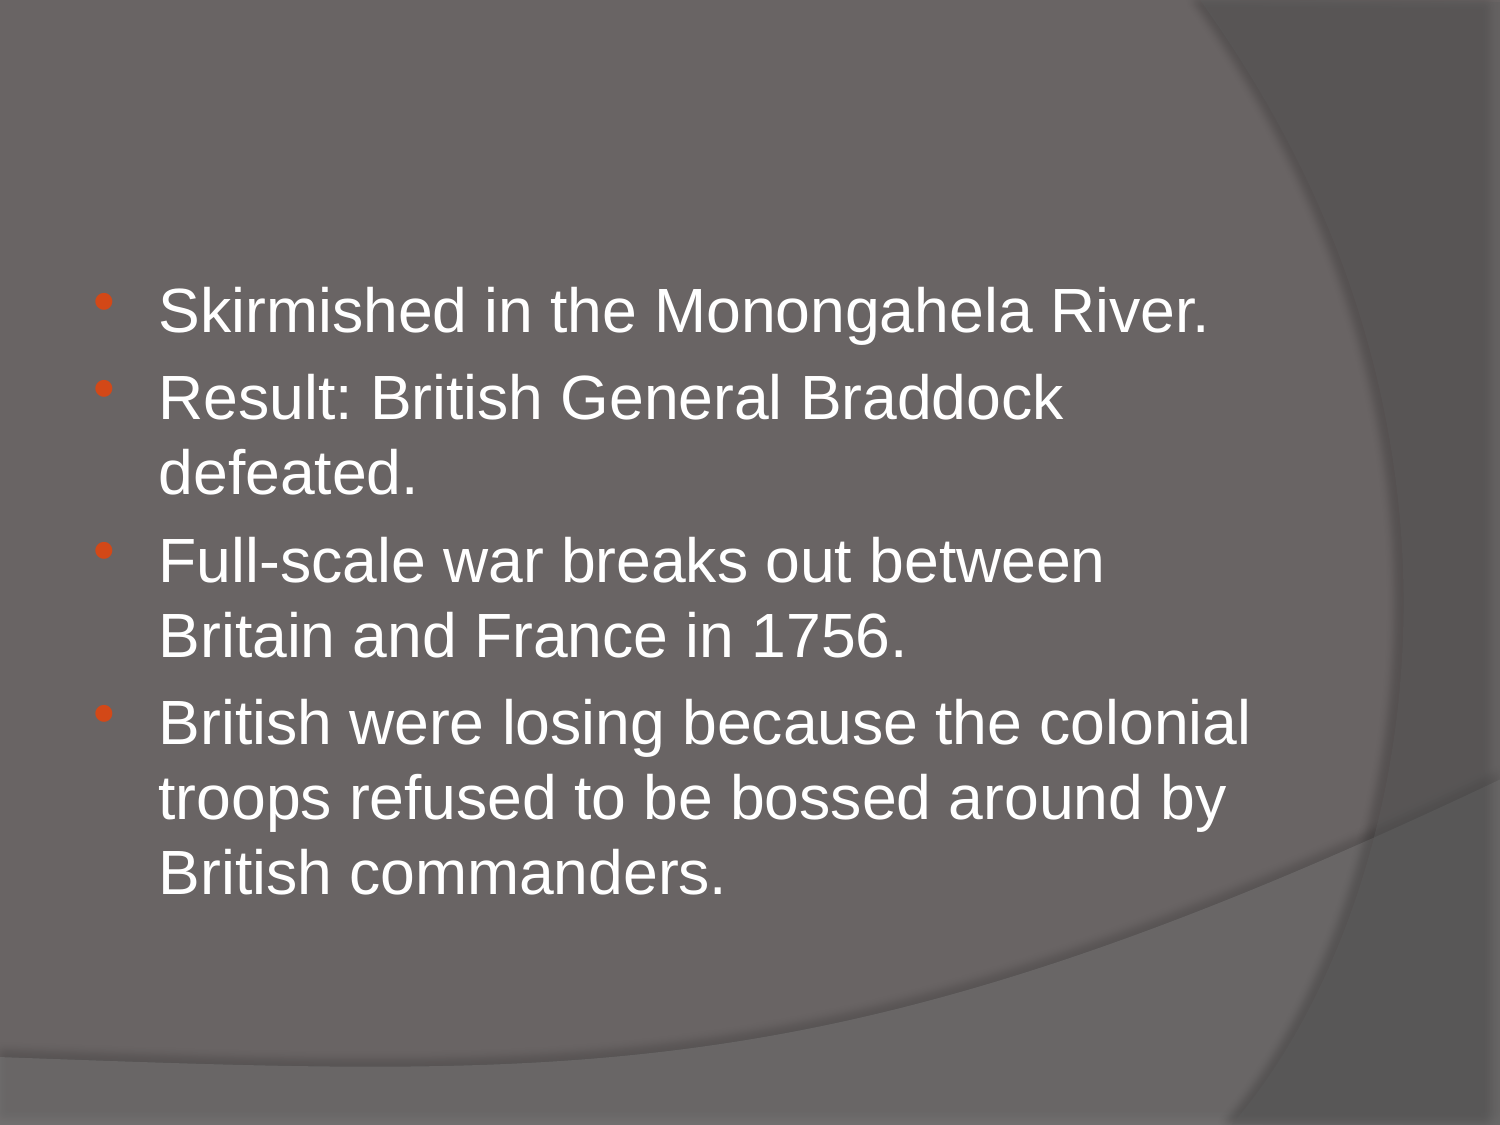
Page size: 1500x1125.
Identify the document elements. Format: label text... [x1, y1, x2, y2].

list Skirmished in the Monongahela River. Result: British General Braddock defeated. Full-scale war breaks out between Britain and France in 1756. British were losing because the colonial troops refused to be bossed around by British commanders. [75, 262, 1300, 1005]
